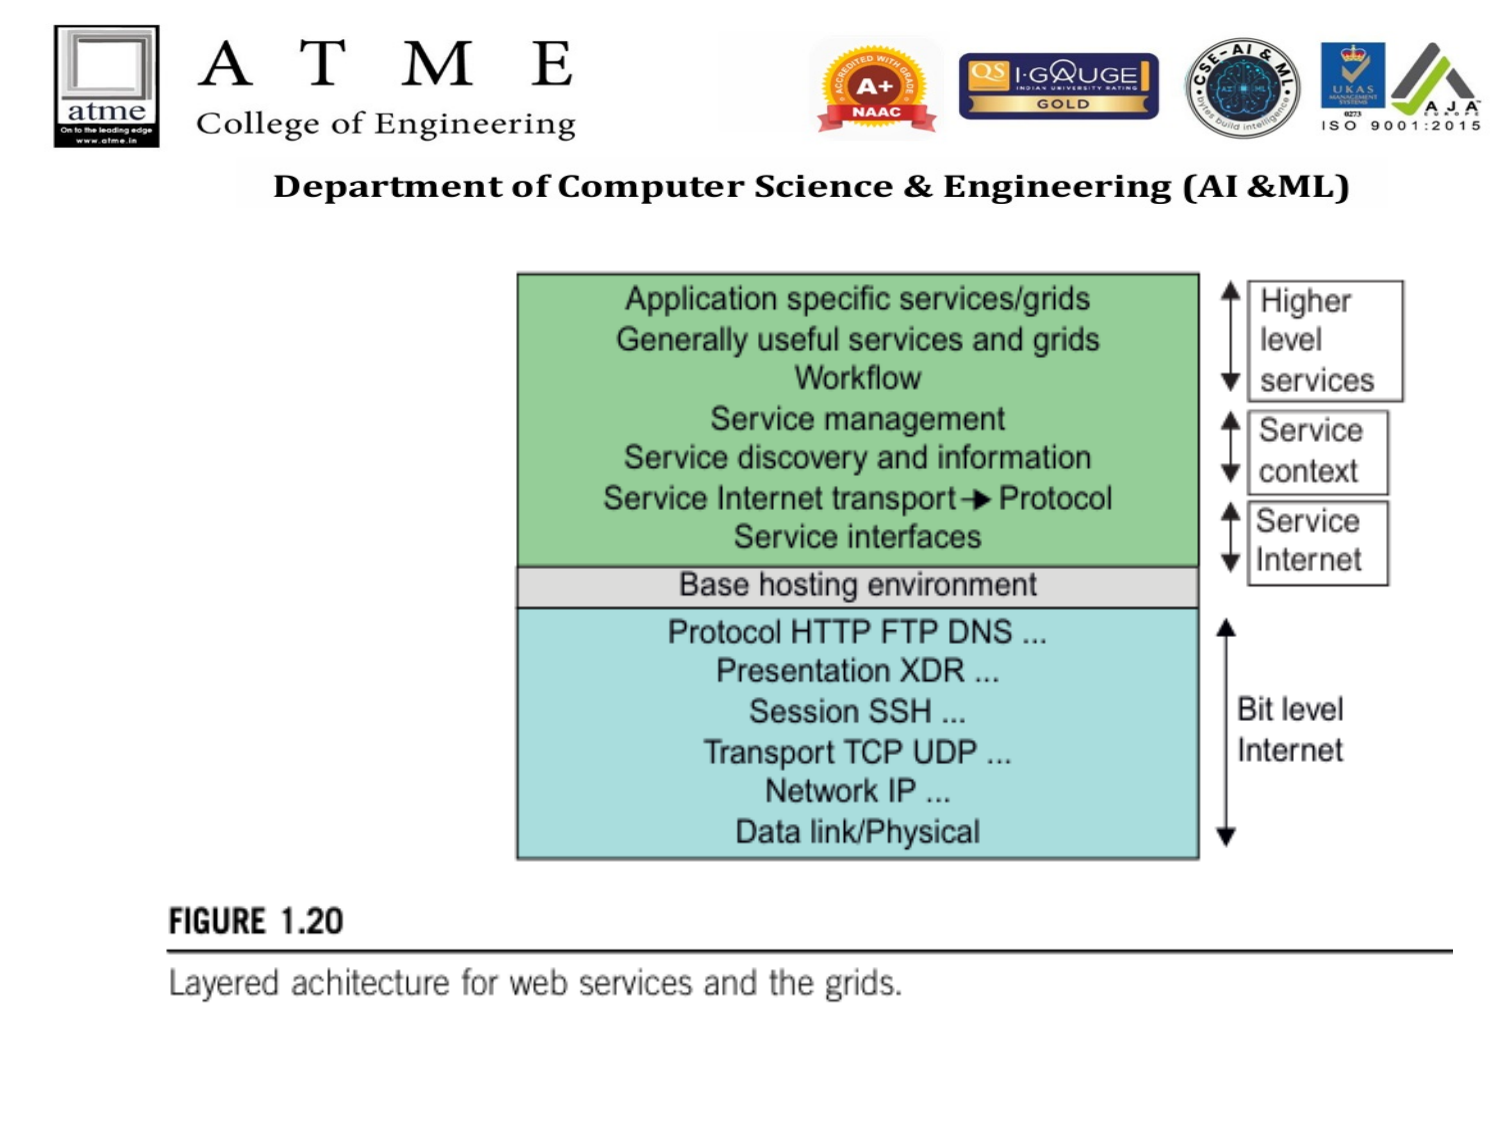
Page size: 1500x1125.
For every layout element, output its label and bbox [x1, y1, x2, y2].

picture [112, 249, 1453, 1026]
picture [24, 0, 1500, 226]
